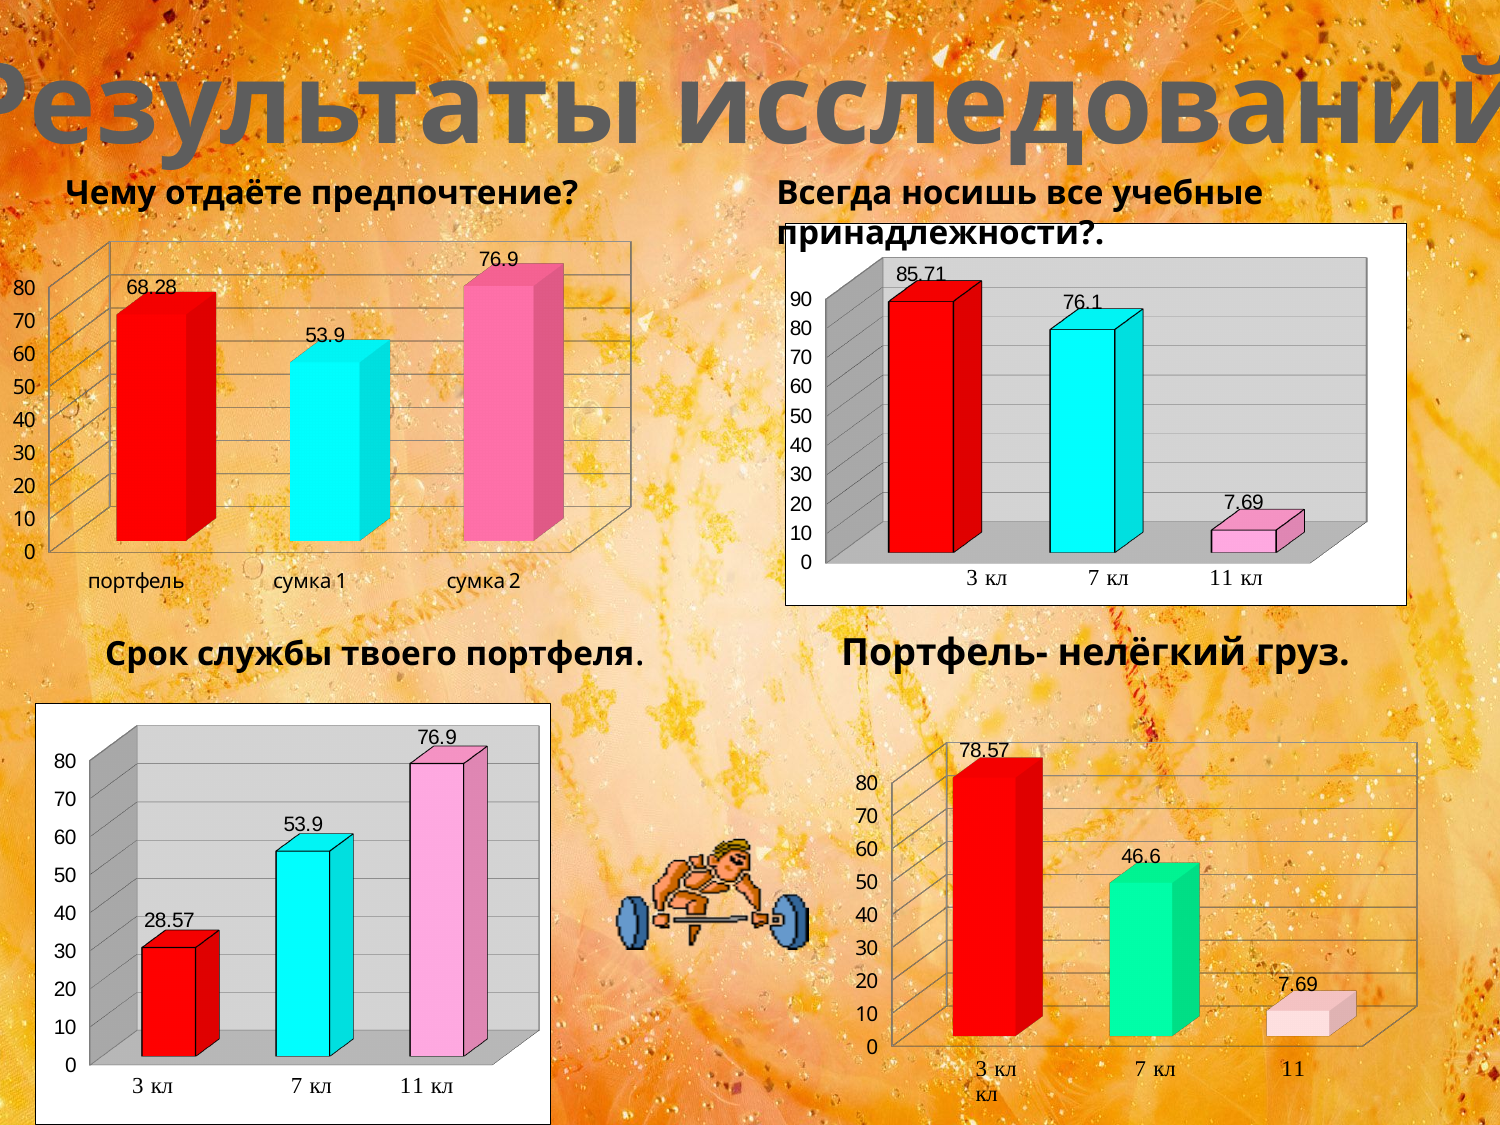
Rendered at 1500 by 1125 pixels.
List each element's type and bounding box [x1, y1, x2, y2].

chart [0, 234, 645, 603]
picture [0, 0, 1500, 1125]
chart [784, 222, 1407, 606]
chart [34, 702, 552, 1125]
chart [819, 714, 1419, 1102]
